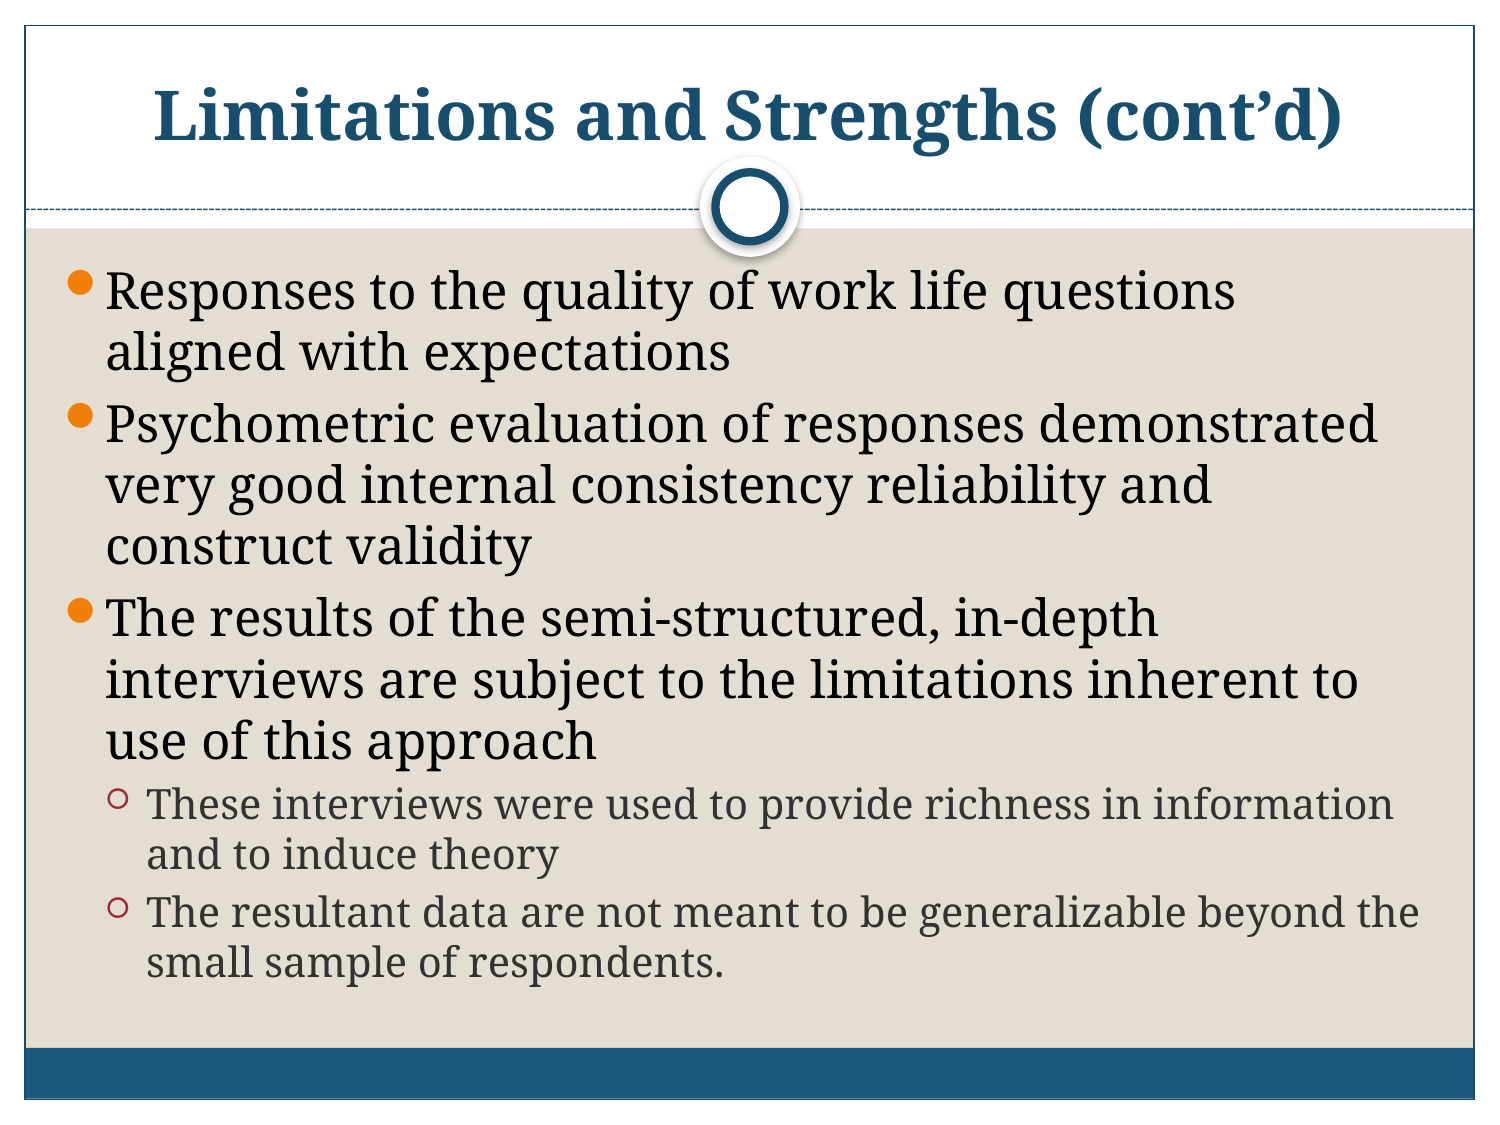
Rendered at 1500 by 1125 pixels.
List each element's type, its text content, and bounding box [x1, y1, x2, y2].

title Limitations and Strengths (cont’d) [49, 37, 1450, 162]
list Responses to the quality of work life questions aligned with expectations Psychometric evaluation of responses demonstrated very good internal consistency reliability and construct validity The results of the semi-structured, in-depth interviews are subject to the limitations inherent to use of this approach These interviews were used to provide richness in information and to induce theory The resultant data are not meant to be generalizable beyond the small sample of respondents. [49, 250, 1445, 1001]
